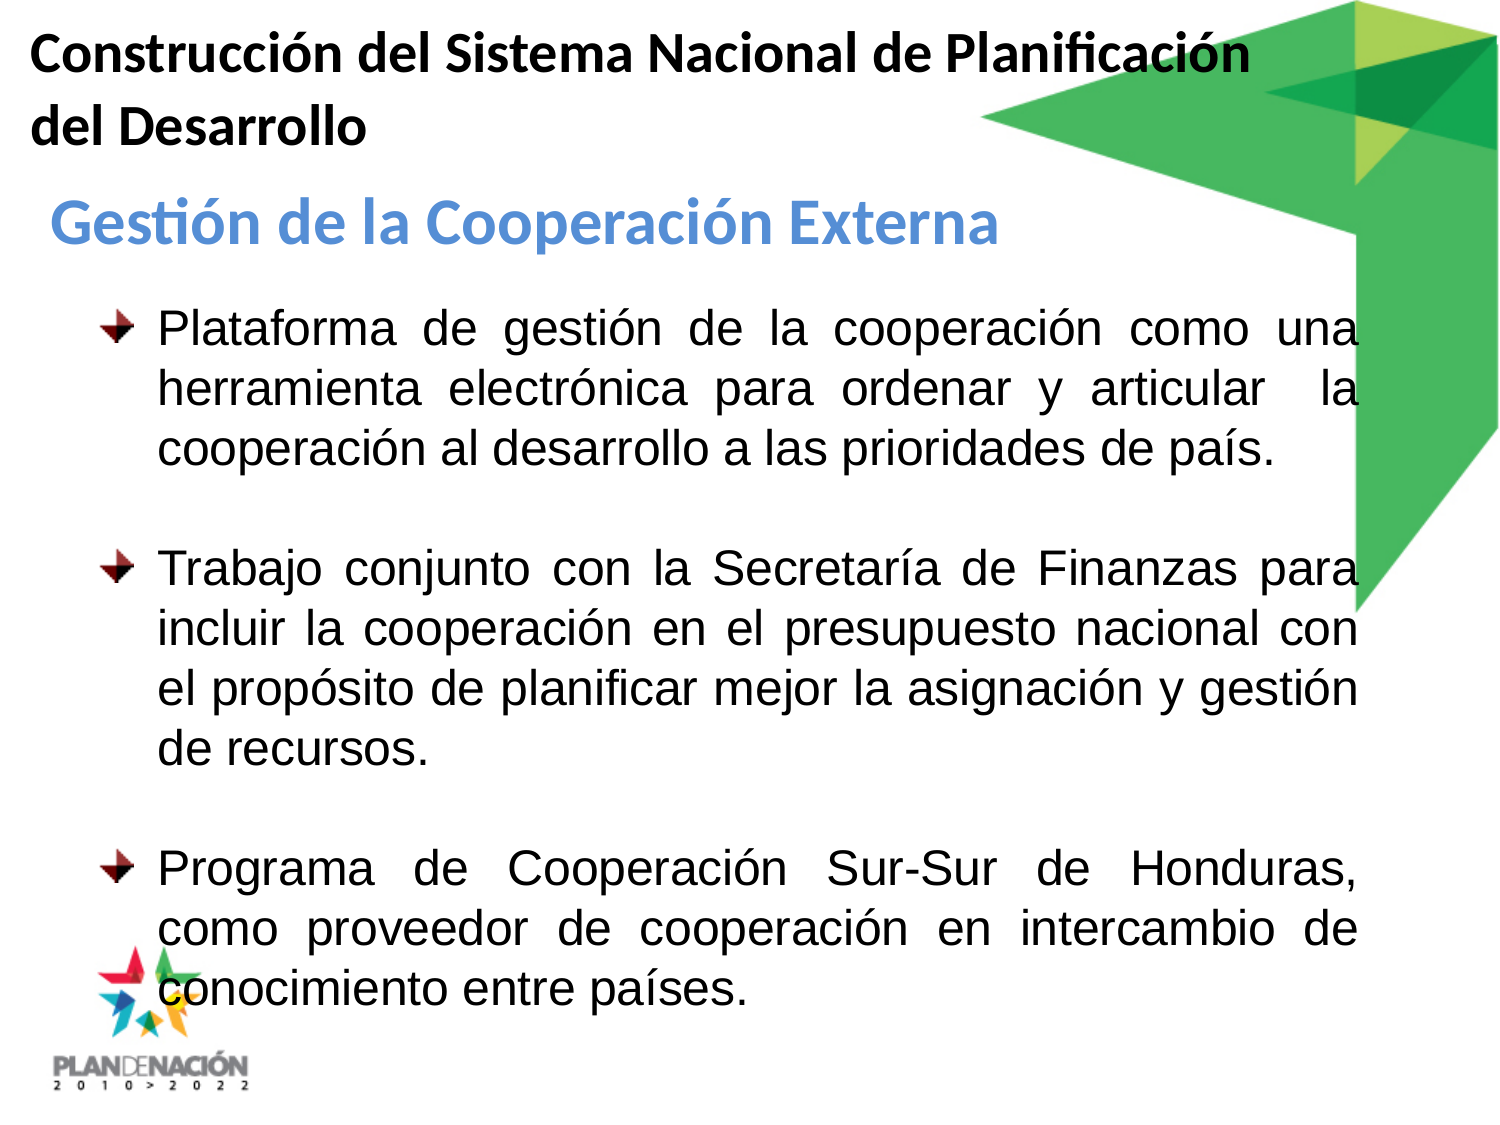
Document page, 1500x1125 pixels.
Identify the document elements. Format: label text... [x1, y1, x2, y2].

title Gestión de la Cooperación Externa [34, 170, 1270, 259]
text_box Construcción del Sistema Nacional de Planificación del Desarrollo [15, 18, 1307, 150]
text_box Plataforma de gestión de la cooperación como una herramienta electrónica para ordenar y articular la cooperación al desarrollo a las prioridades de país. Trabajo conjunto con la Secretaría de Finanzas para incluir la cooperación en el presupuesto nacional con el propósito de planificar mejor la asignación y gestión de recursos. Programa de Cooperación Sur-Sur de Honduras, como proveedor de cooperación en intercambio de conocimiento entre países. [69, 287, 1374, 1083]
picture [0, 0, 1500, 1125]
